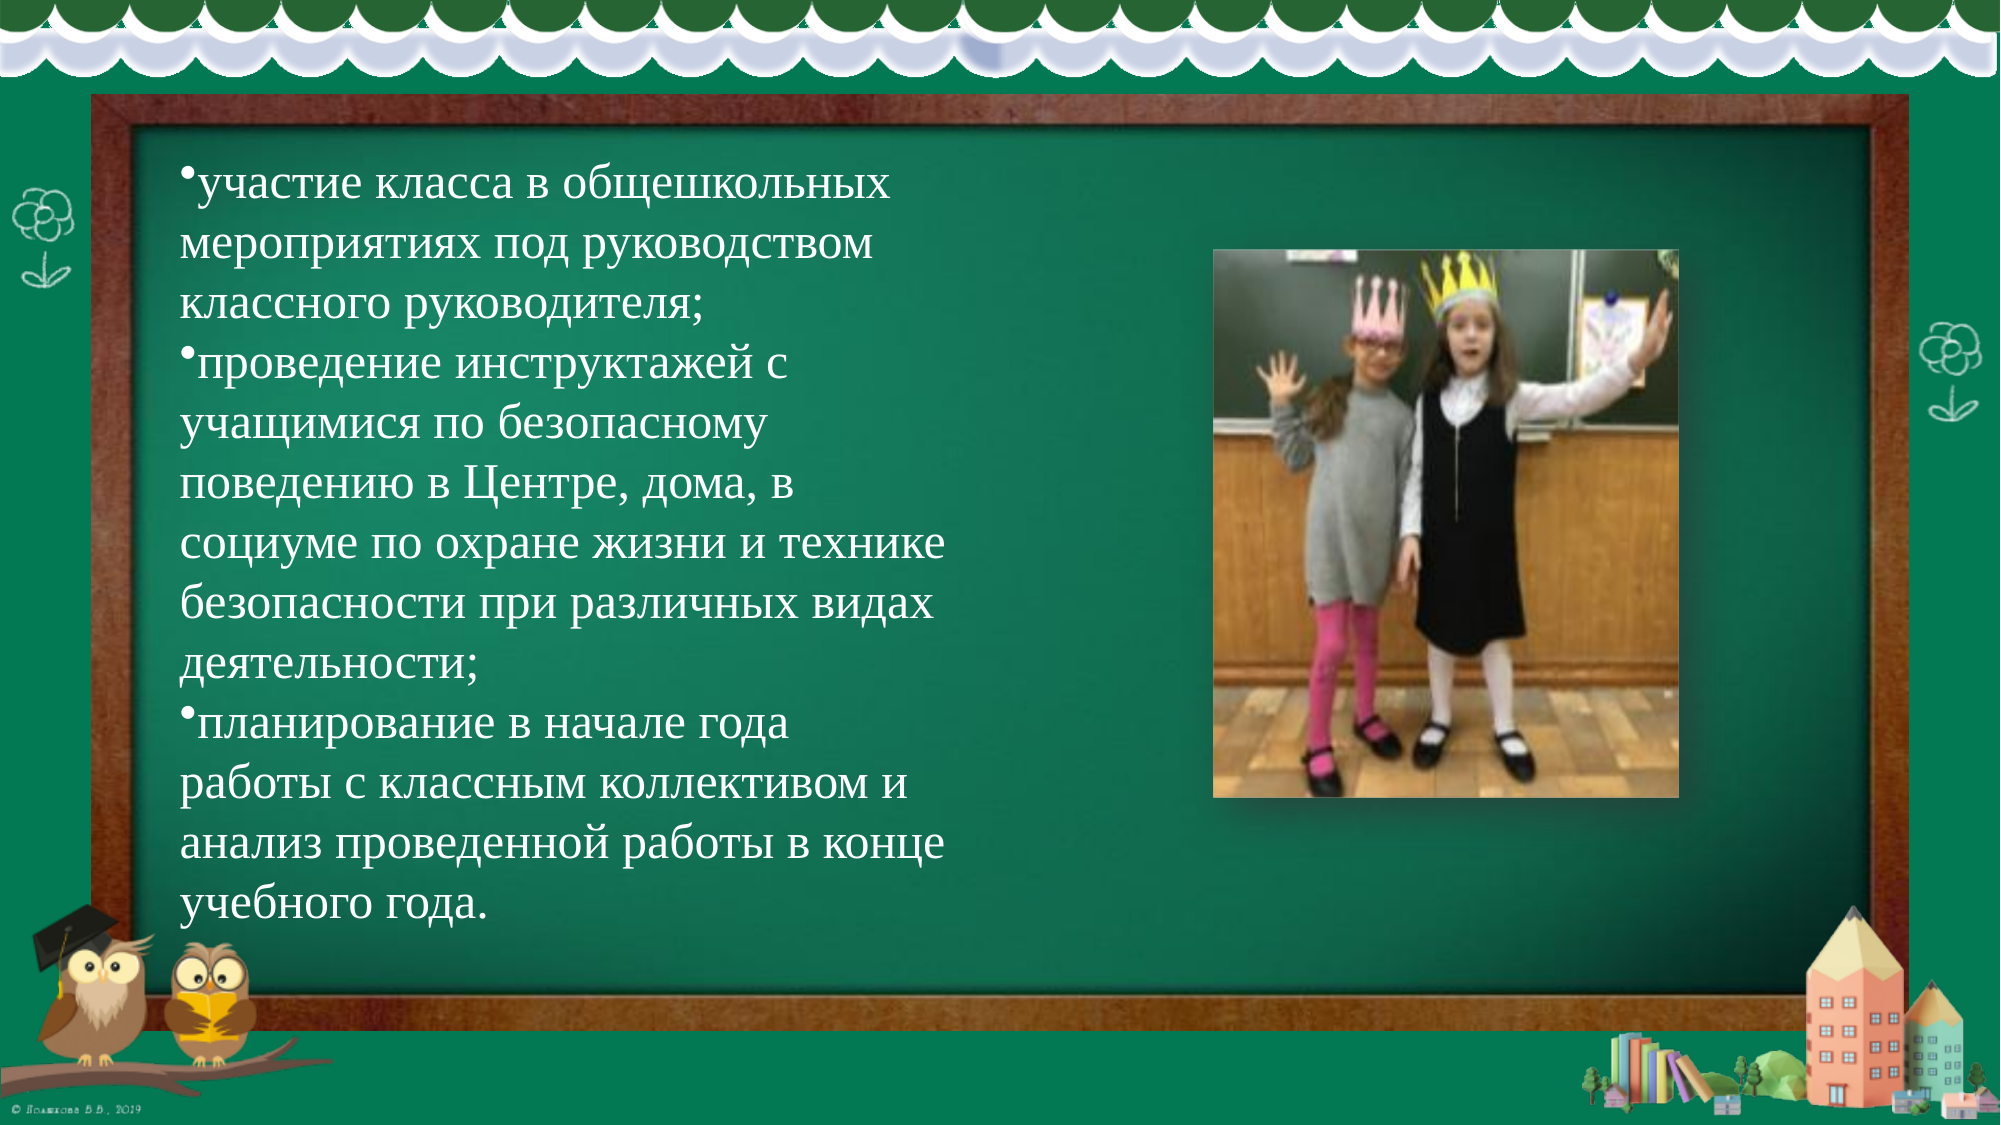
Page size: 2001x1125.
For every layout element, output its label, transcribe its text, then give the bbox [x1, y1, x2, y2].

text_box участие класса в общешкольных мероприятиях под руководством классного руководителя; проведение инструктажей с учащимися по безопасному поведению в Центре, дома, в социуме по охране жизни и технике безопасности при различных видах деятельности; планирование в начале года работы с классным коллективом и анализ проведенной работы в конце учебного года. [164, 140, 965, 936]
picture [0, 0, 2000, 1125]
